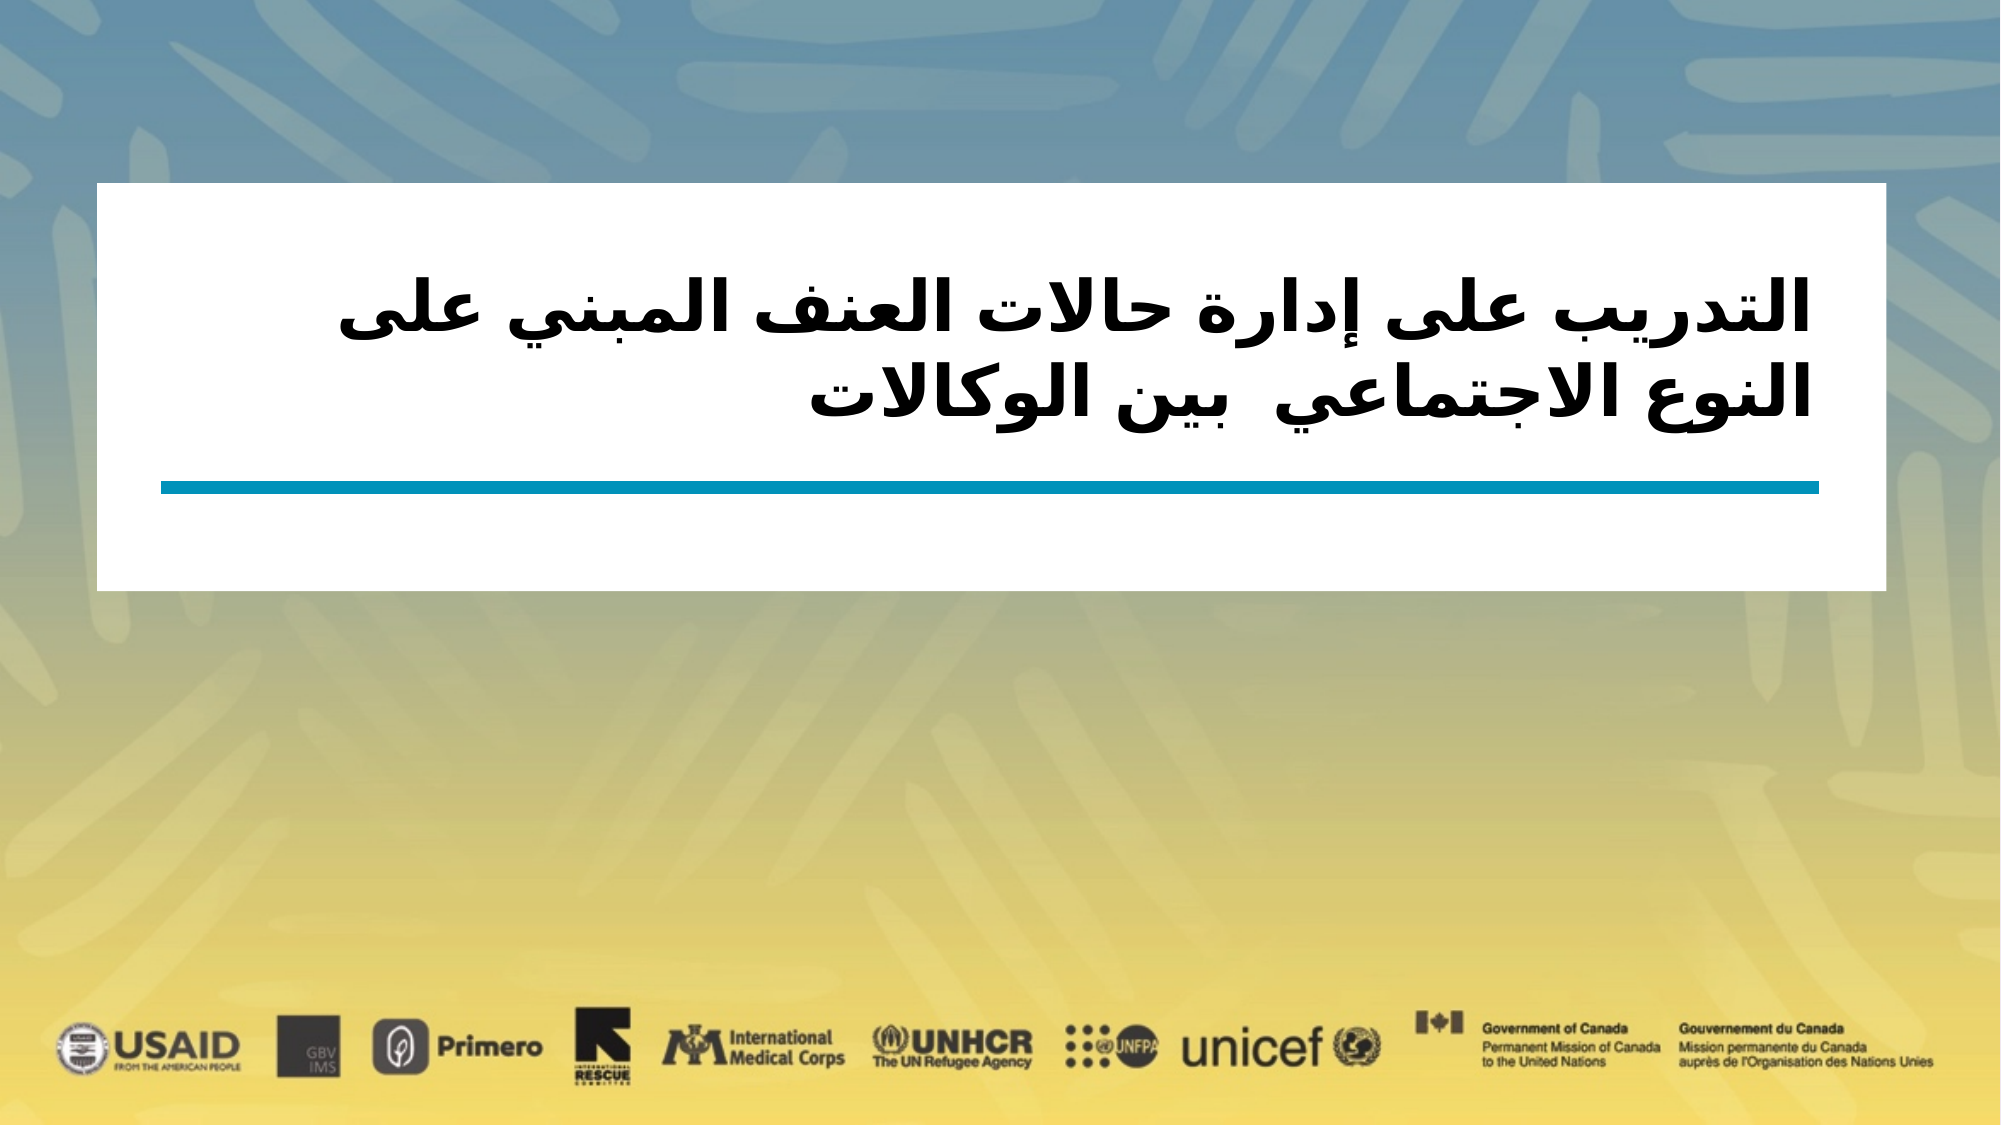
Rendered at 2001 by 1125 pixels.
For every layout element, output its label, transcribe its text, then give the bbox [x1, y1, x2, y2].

picture [0, 0, 2001, 1125]
text_box التدريب على إدارة حالات العنف المبني على النوع الاجتماعي بين الوكالات [134, 253, 1831, 438]
